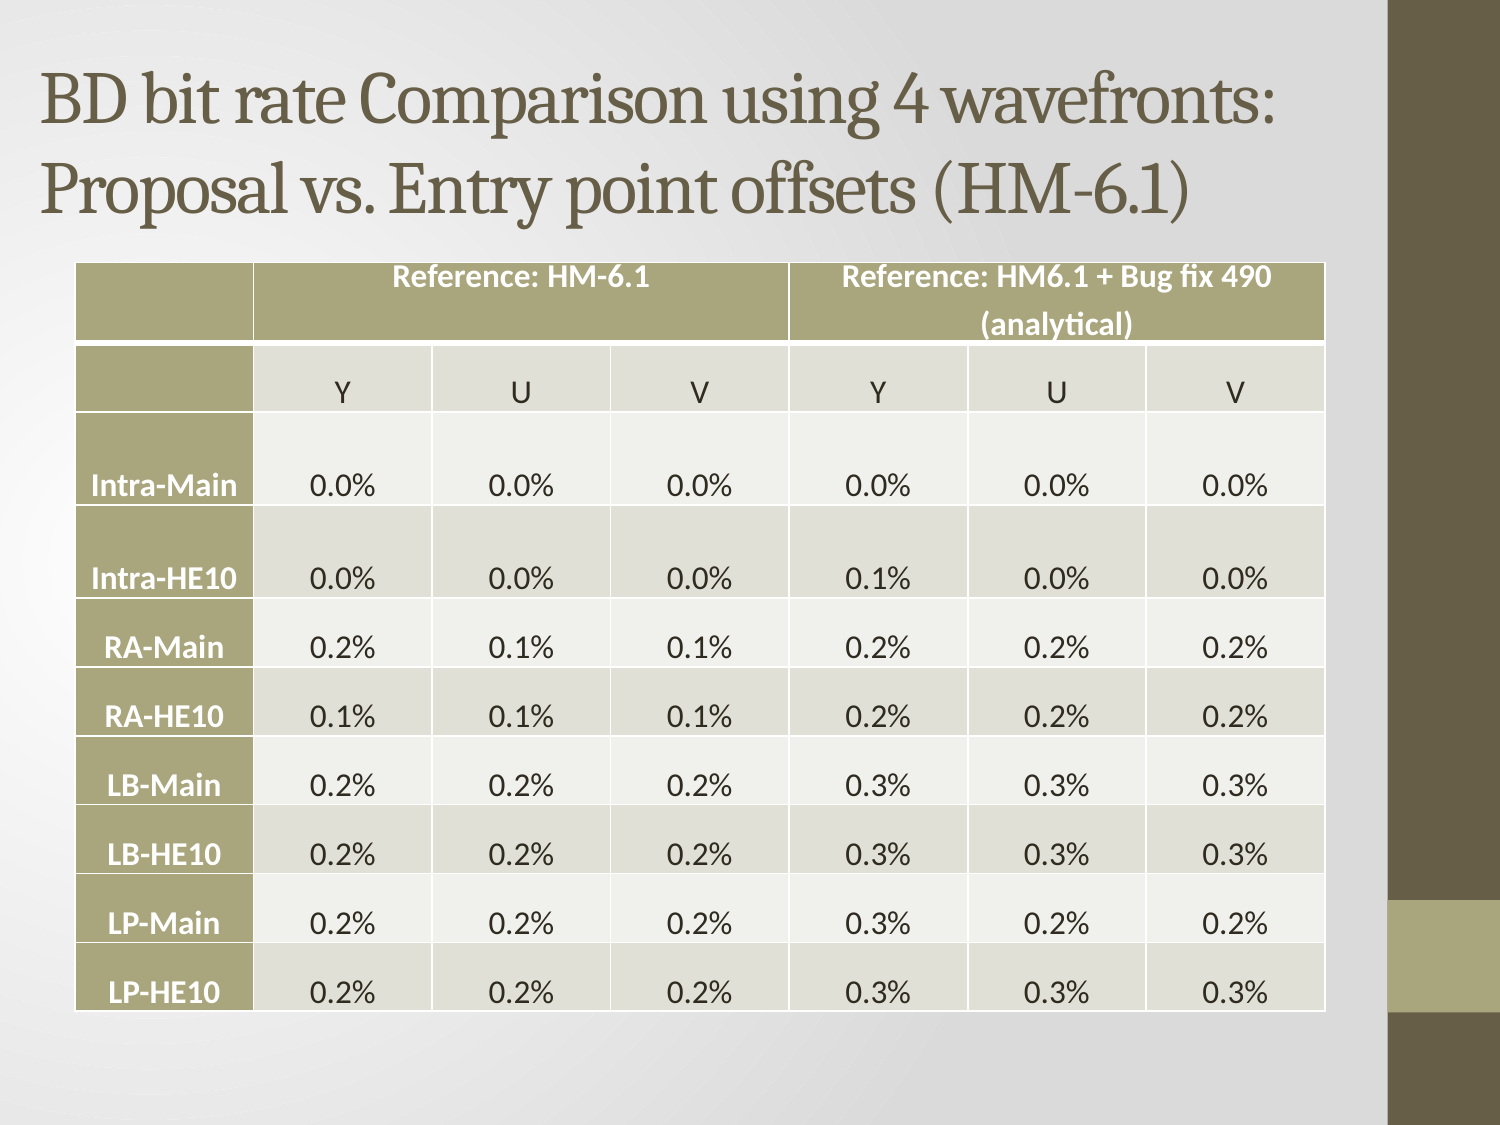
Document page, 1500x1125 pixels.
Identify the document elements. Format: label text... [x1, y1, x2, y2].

table_cell V [1147, 346, 1324, 411]
table_cell 0.1% [611, 668, 788, 735]
table_cell 0.2% [433, 805, 610, 873]
table_cell 0.2% [1147, 874, 1324, 942]
table_cell 0.0% [790, 413, 967, 504]
table_cell 0.2% [433, 874, 610, 942]
table_cell 0.2% [1147, 599, 1324, 666]
table_cell 0.1% [254, 668, 431, 735]
table_cell U [969, 346, 1145, 411]
title BD bit rate Comparison using 4 wavefronts: Proposal vs. Entry point offsets (HM-6.1) [24, 45, 1363, 233]
table_cell LP-Main [76, 874, 253, 942]
table_cell 0.0% [611, 506, 788, 597]
table_header [76, 263, 253, 340]
table_cell 0.3% [969, 737, 1145, 804]
table_cell 0.2% [969, 668, 1145, 735]
table_cell LB-Main [76, 737, 253, 804]
table_cell 0.0% [433, 413, 610, 504]
table_cell 0.2% [969, 874, 1145, 942]
table_cell 0.1% [433, 599, 610, 666]
table_cell Intra-HE10 [76, 506, 253, 597]
table_cell Intra-Main [76, 413, 253, 504]
table_cell 0.1% [790, 506, 967, 597]
table_cell 0.0% [254, 413, 431, 504]
table_cell 0.2% [254, 805, 431, 873]
table_cell 0.2% [790, 668, 967, 735]
table_cell 0.2% [254, 737, 431, 804]
table_cell Y [790, 346, 967, 411]
table_cell 0.1% [433, 668, 610, 735]
table_cell RA-Main [76, 599, 253, 666]
table_cell 0.2% [611, 737, 788, 804]
table_cell 0.0% [969, 413, 1145, 504]
table_cell 0.2% [254, 599, 431, 666]
table_cell 0.3% [969, 943, 1145, 1010]
table_cell 0.2% [254, 943, 431, 1010]
table_cell 0.0% [969, 506, 1145, 597]
table_cell LP-HE10 [76, 943, 253, 1010]
table_cell 0.3% [790, 943, 967, 1010]
table_cell 0.0% [254, 506, 431, 597]
table_header Reference: HM6.1 + Bug fix 490 (analytical) [790, 263, 1324, 340]
table_cell 0.0% [1147, 506, 1324, 597]
table_cell 0.2% [433, 943, 610, 1010]
table_header Reference: HM-6.1 [254, 263, 788, 340]
table_cell 0.3% [790, 874, 967, 942]
table_cell V [611, 346, 788, 411]
table_cell 0.3% [790, 805, 967, 873]
table_cell 0.2% [1147, 668, 1324, 735]
table_cell RA-HE10 [76, 668, 253, 735]
table_cell 0.2% [433, 737, 610, 804]
table_cell [76, 346, 253, 411]
table_cell 0.3% [1147, 737, 1324, 804]
table_cell 0.2% [611, 805, 788, 873]
table_cell 0.3% [1147, 943, 1324, 1010]
table_cell 0.0% [433, 506, 610, 597]
table_cell Y [254, 346, 431, 411]
table_cell 0.3% [969, 805, 1145, 873]
table_cell 0.2% [611, 874, 788, 942]
table_cell U [433, 346, 610, 411]
table_cell 0.2% [611, 943, 788, 1010]
table_cell 0.0% [611, 413, 788, 504]
table_cell LB-HE10 [76, 805, 253, 873]
table_cell 0.3% [790, 737, 967, 804]
table_cell 0.2% [969, 599, 1145, 666]
table_cell 0.2% [790, 599, 967, 666]
table_cell 0.1% [611, 599, 788, 666]
table_cell 0.2% [254, 874, 431, 942]
table_cell 0.0% [1147, 413, 1324, 504]
table_cell 0.3% [1147, 805, 1324, 873]
